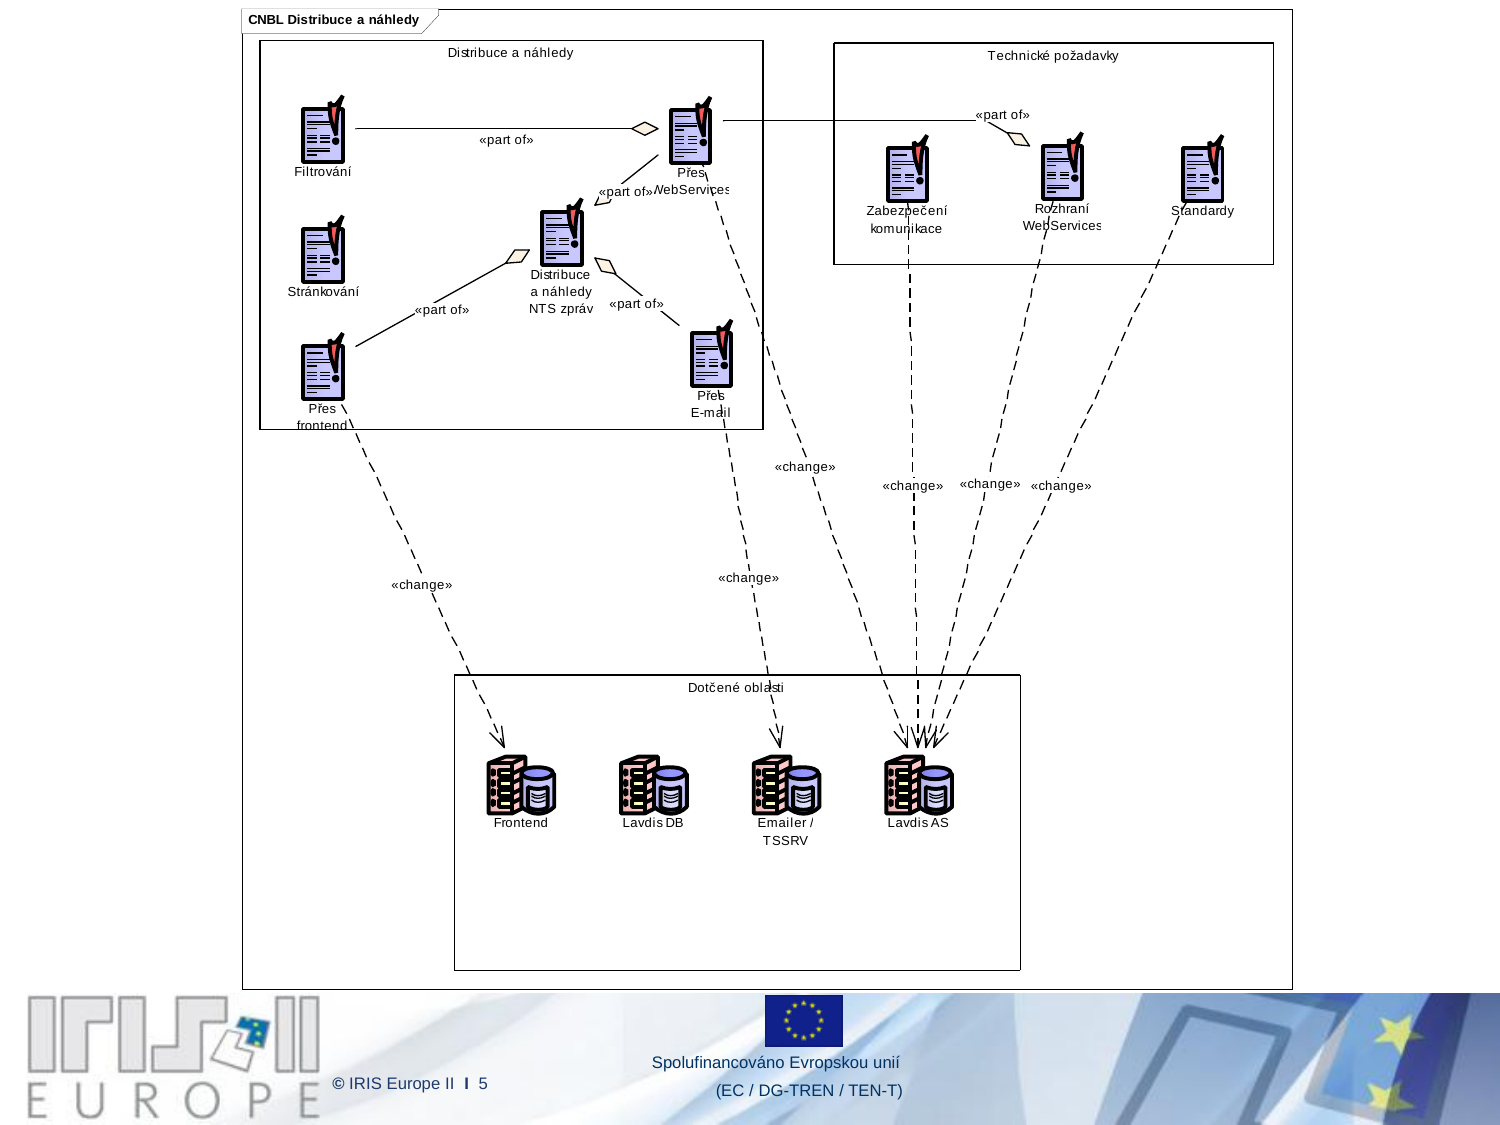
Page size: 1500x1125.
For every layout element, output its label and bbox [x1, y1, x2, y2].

picture [0, 993, 1500, 1125]
picture [240, 6, 1294, 991]
